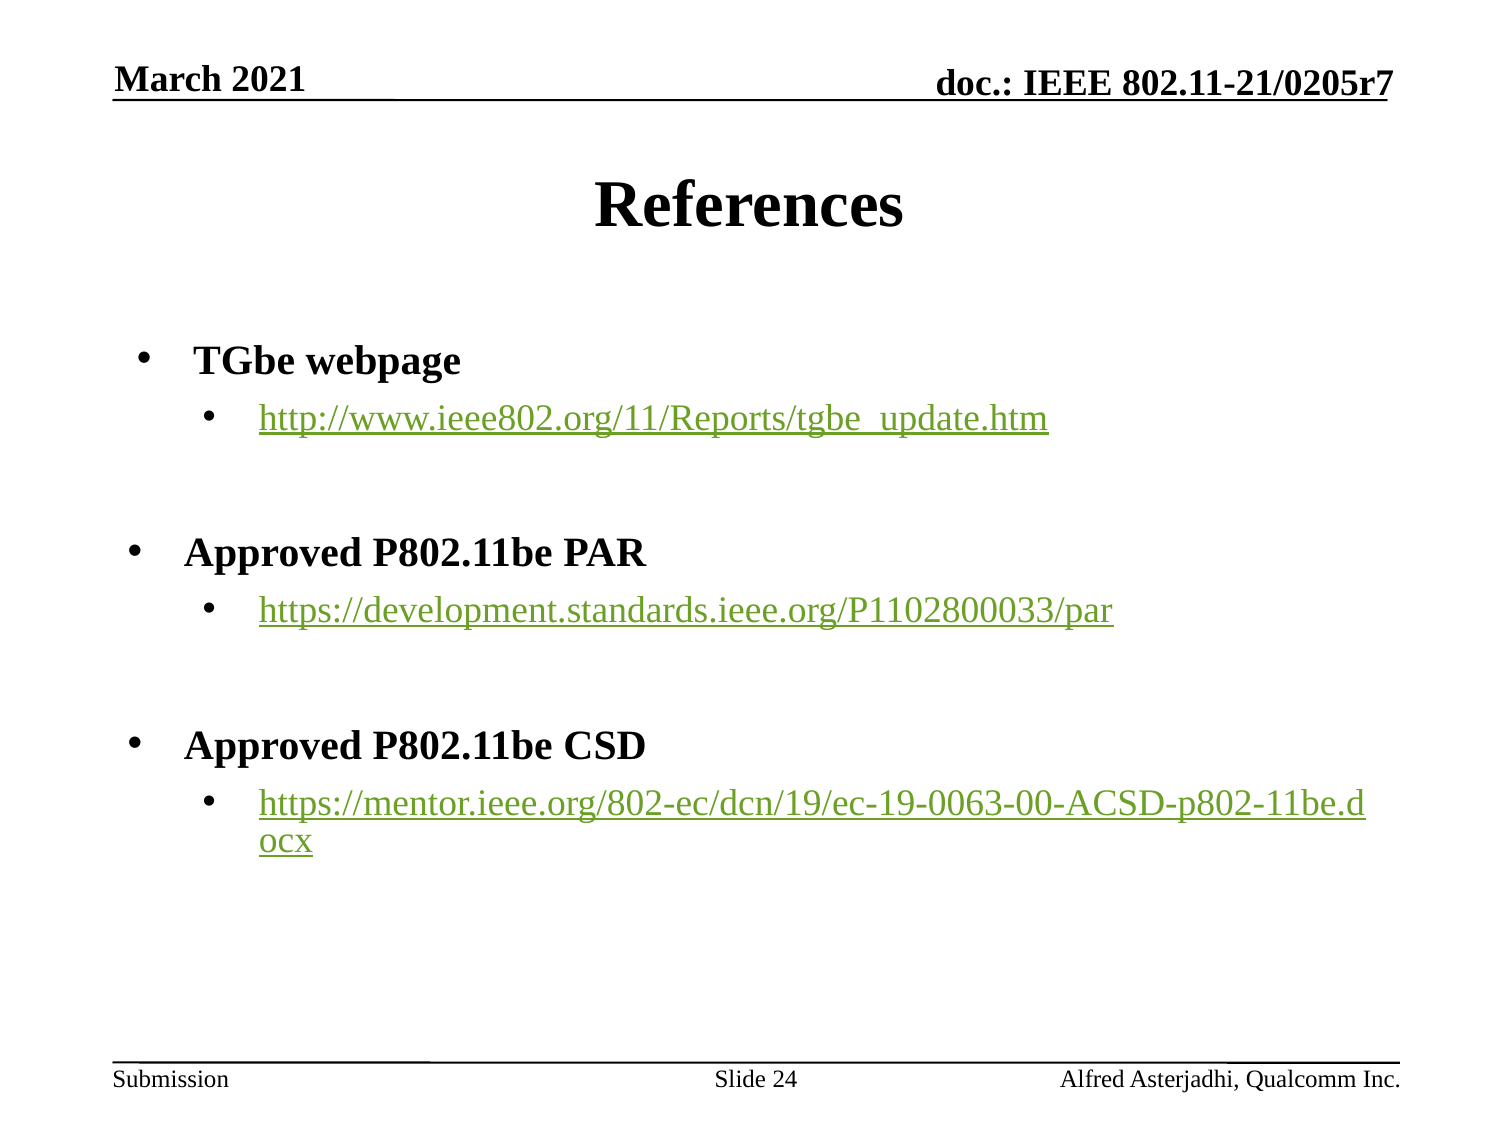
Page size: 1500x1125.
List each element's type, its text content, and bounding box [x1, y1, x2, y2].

footer Alfred Asterjadhi, Qualcomm Inc. [878, 1061, 1402, 1093]
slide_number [114, 54, 493, 100]
title References [112, 112, 1388, 288]
slide_number Slide 24 [712, 1061, 800, 1123]
list TGbe webpage http://www.ieee802.org/11/Reports/tgbe_update.htm Approved P802.11be PAR https://development.standards.ieee.org/P1102800033/par Approved P802.11be CSD https://mentor.ieee.org/802-ec/dcn/19/ec-19-0063-00-ACSD-p802-11be.docx [112, 324, 1388, 1000]
